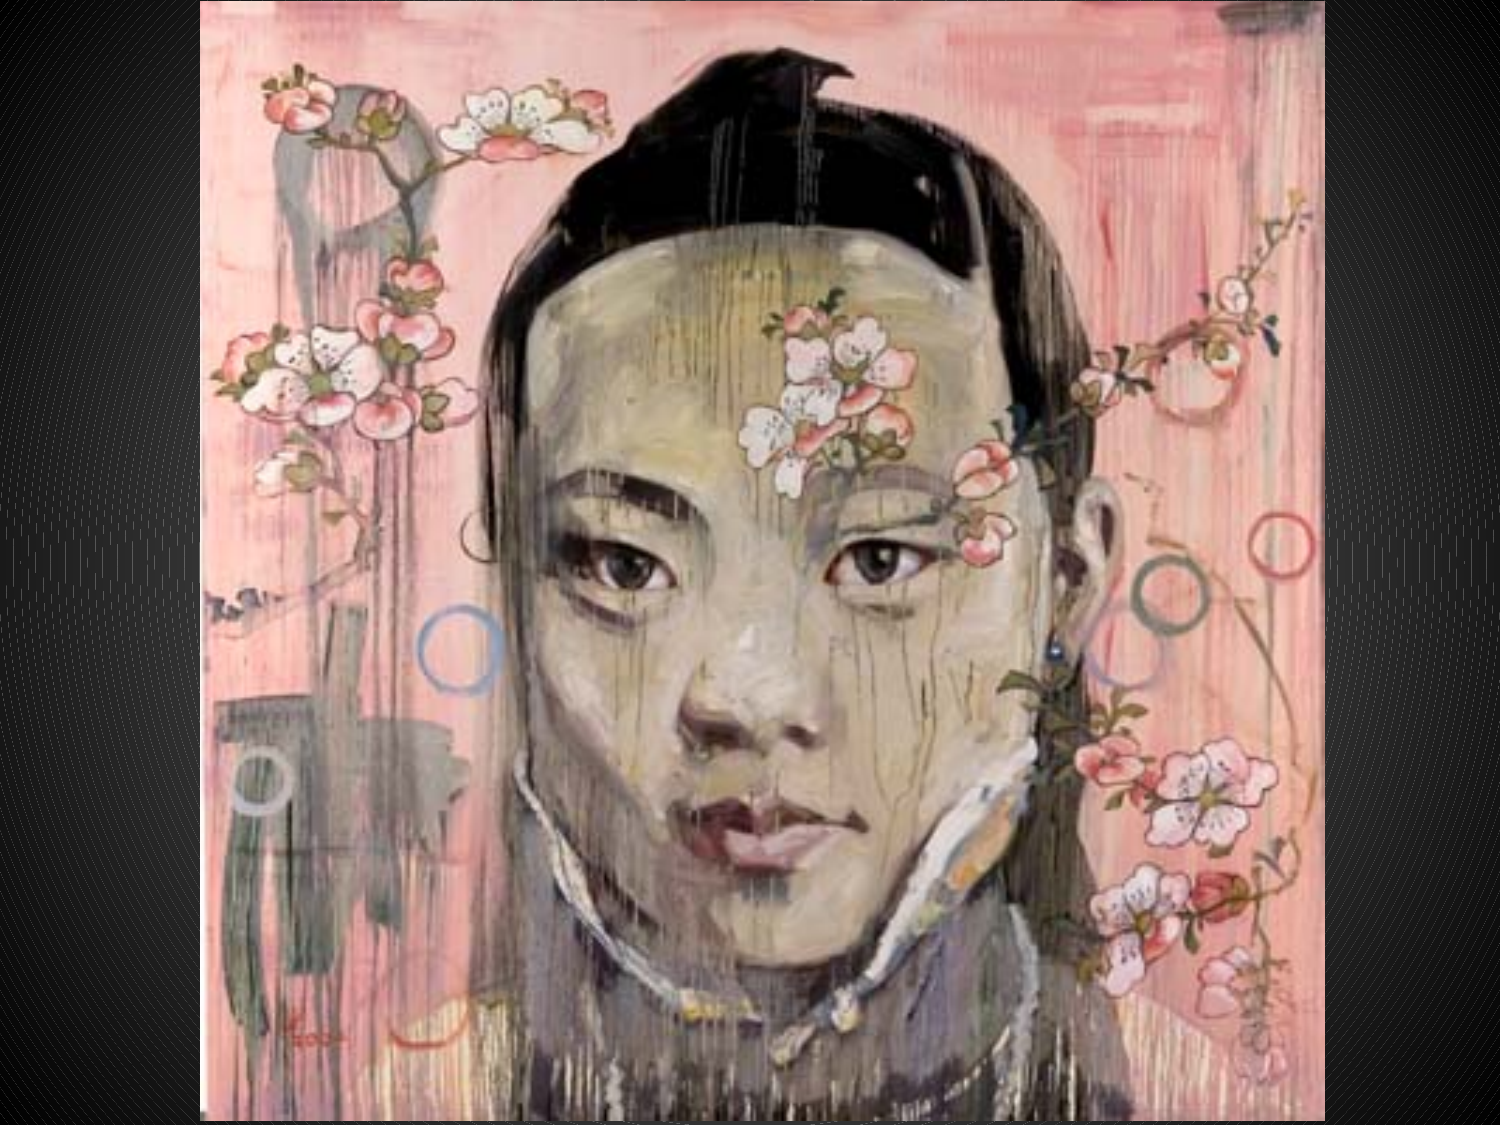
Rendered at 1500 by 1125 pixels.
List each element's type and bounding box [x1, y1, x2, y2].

picture [199, 0, 1326, 1121]
